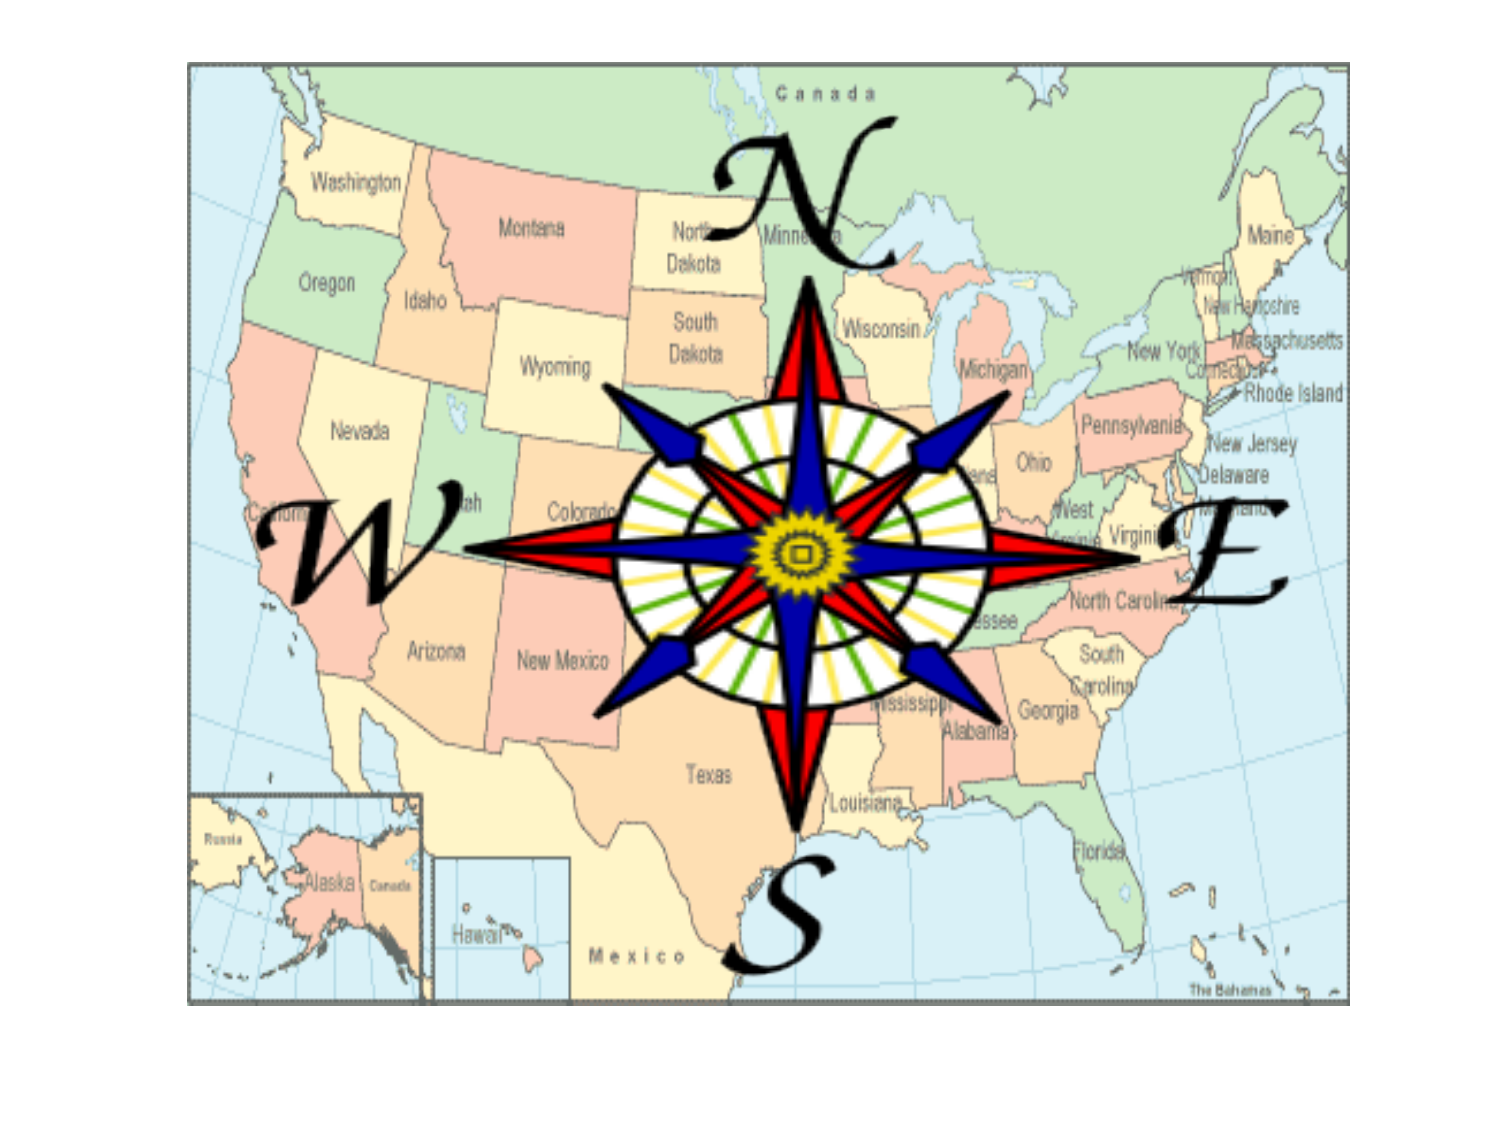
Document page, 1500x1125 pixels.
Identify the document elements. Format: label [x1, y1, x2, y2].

list [187, 62, 1351, 1006]
picture [212, 74, 1313, 1001]
